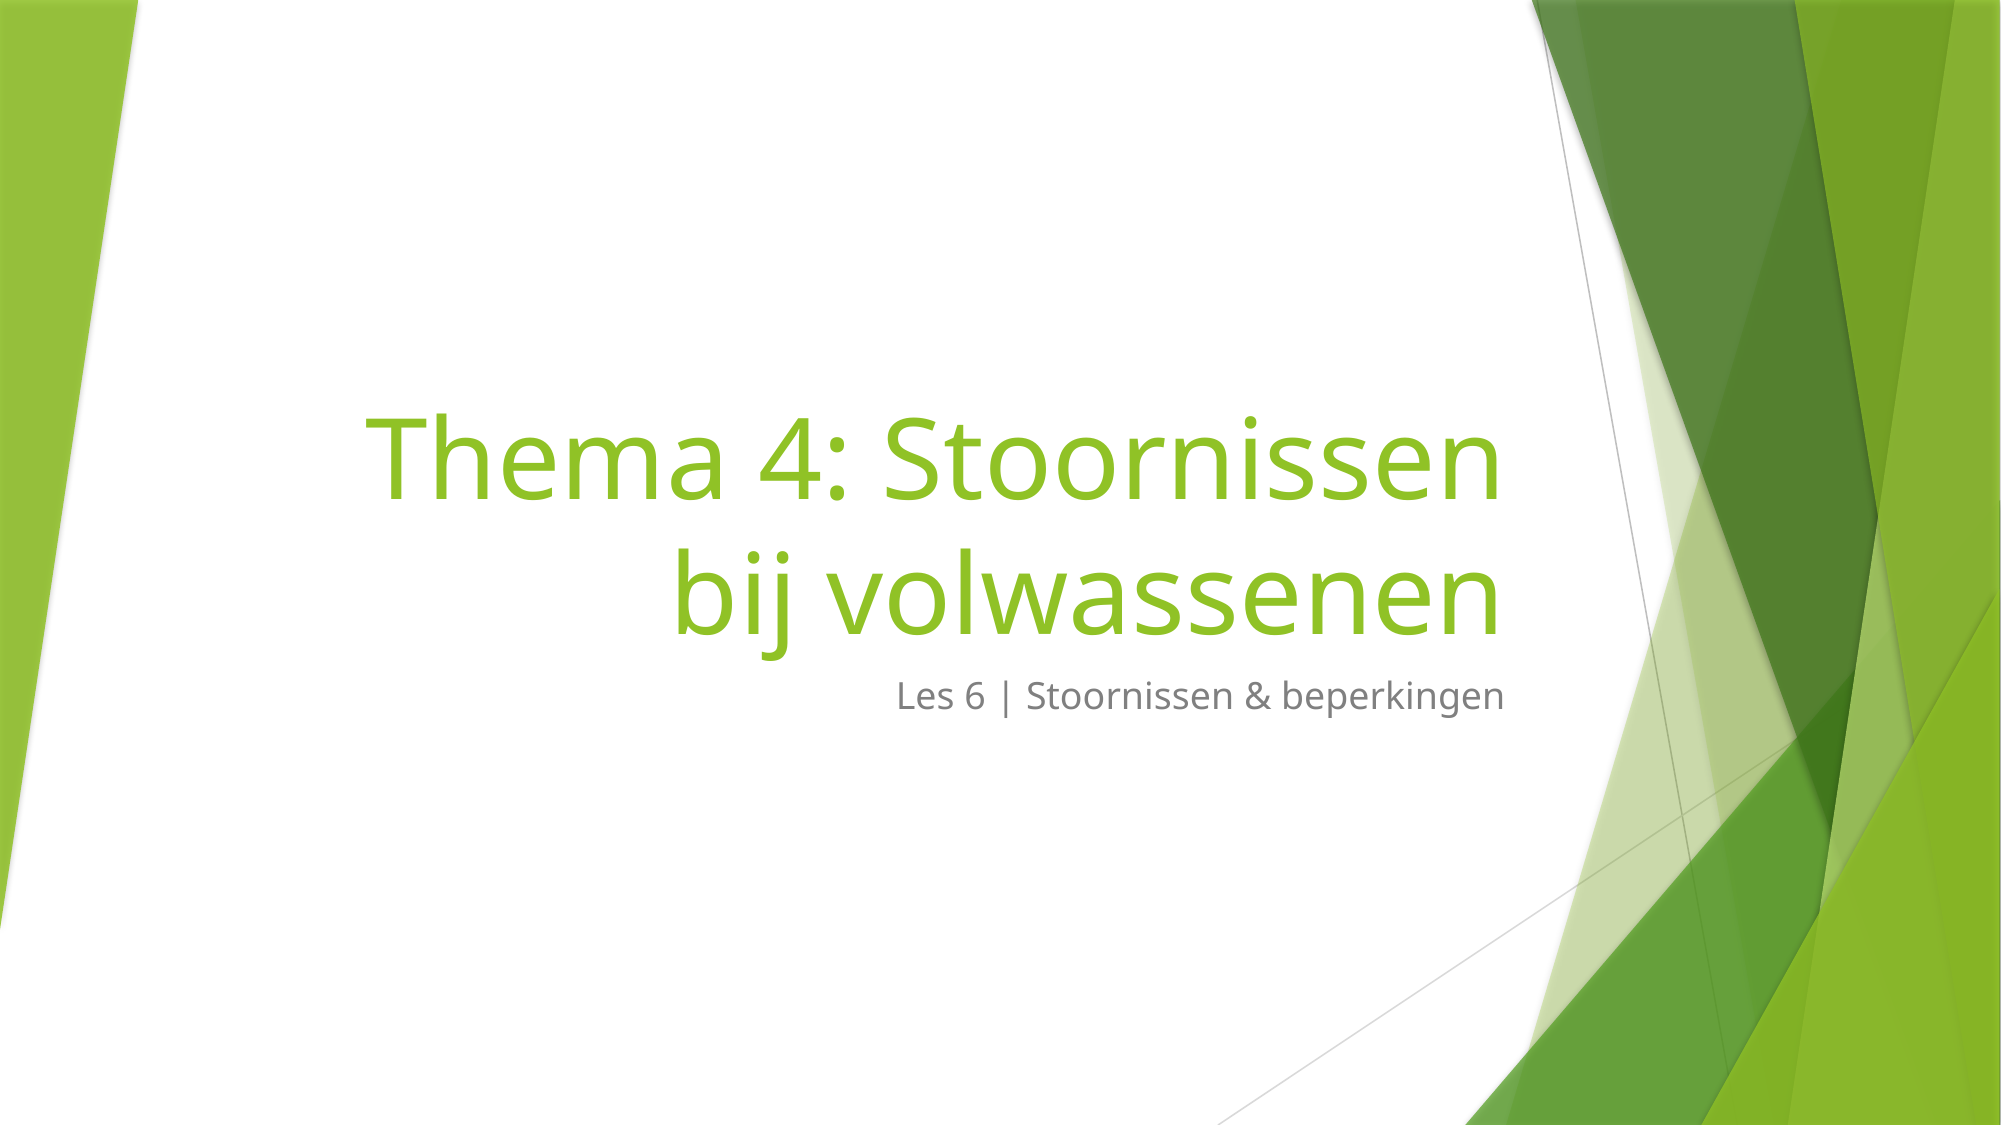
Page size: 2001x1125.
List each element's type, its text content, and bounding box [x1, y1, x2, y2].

subtitle Les 6 | Stoornissen & beperkingen [247, 664, 1522, 845]
title Thema 4: Stoornissen bij volwassenen [247, 394, 1522, 664]
